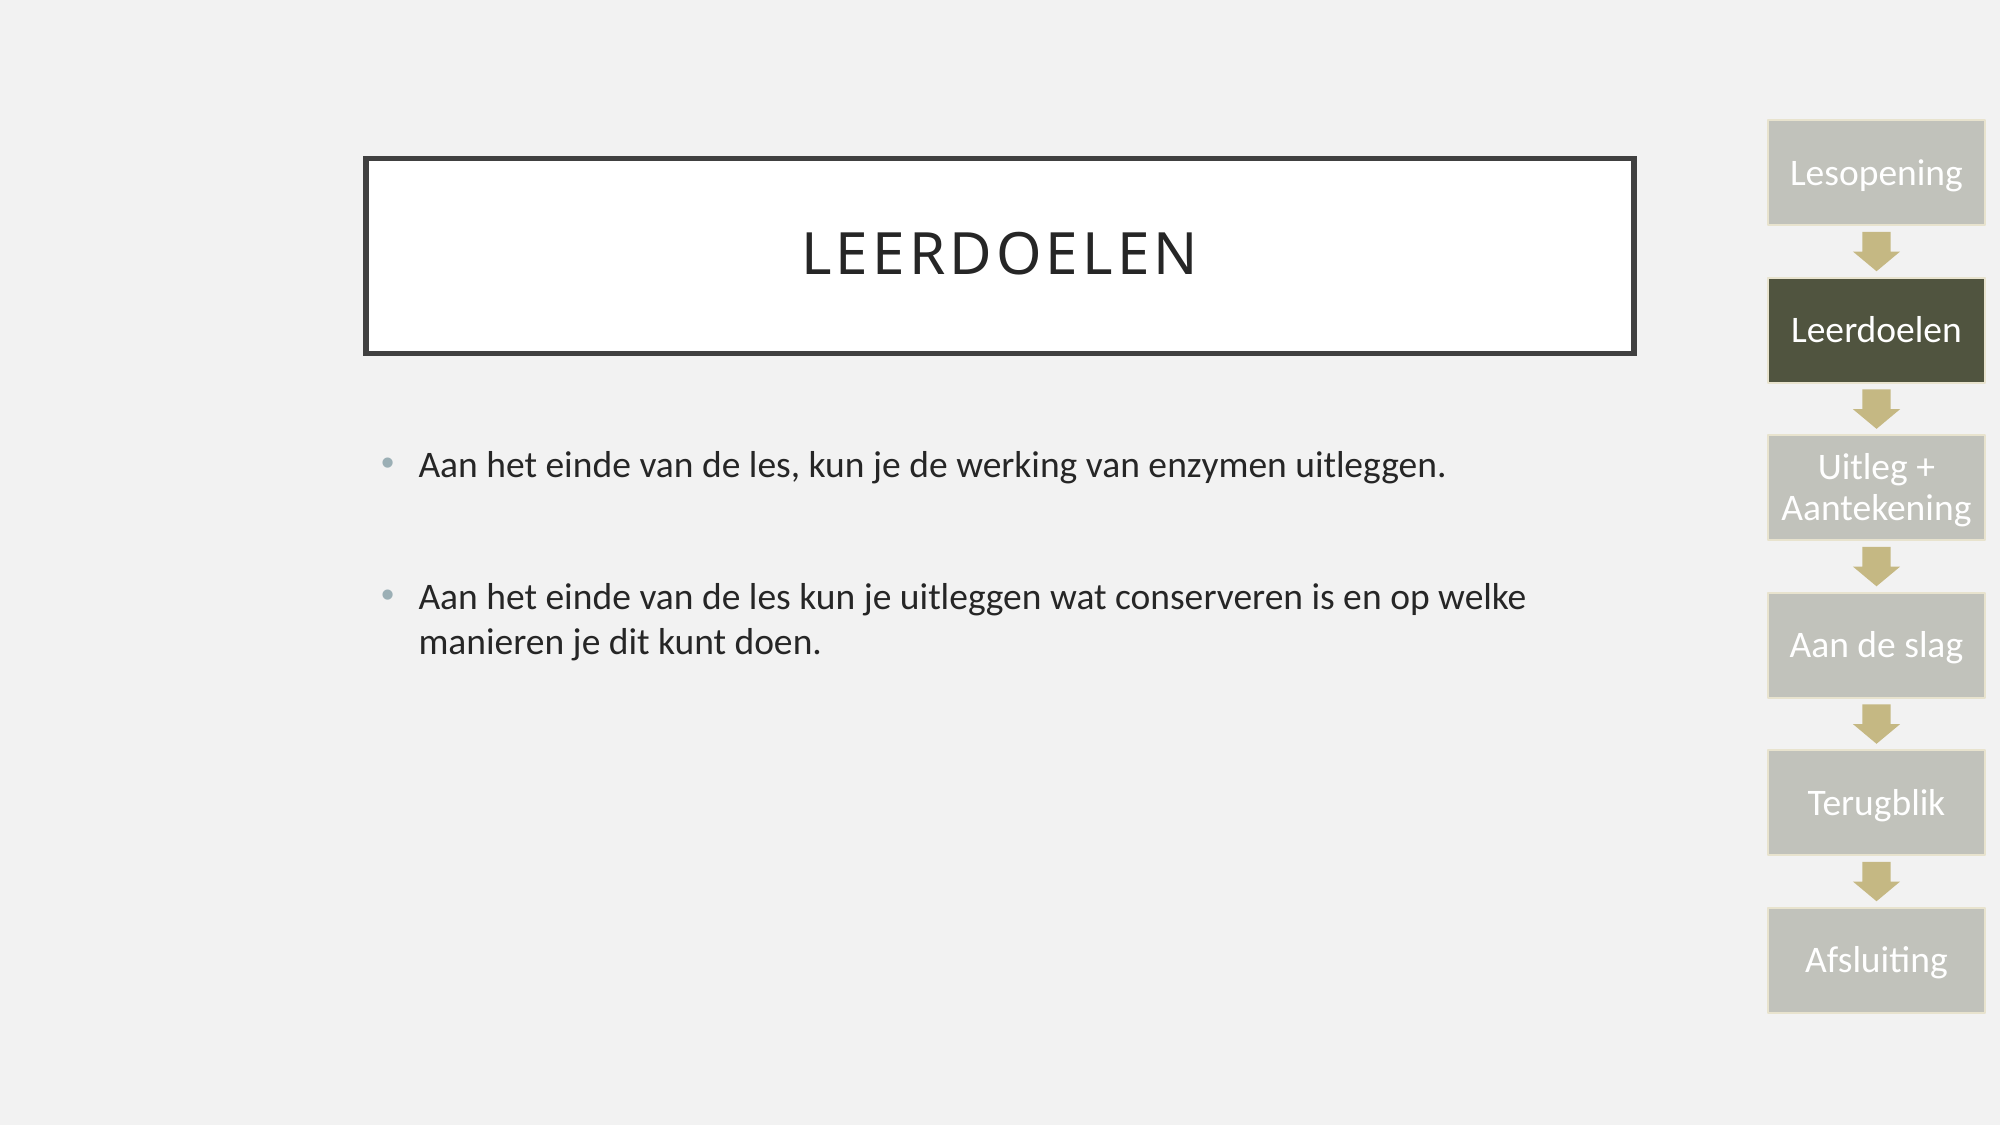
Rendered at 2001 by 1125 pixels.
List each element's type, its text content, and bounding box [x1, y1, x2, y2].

title Leerdoelen [363, 156, 1637, 356]
list Aan het einde van de les, kun je de werking van enzymen uitleggen. Aan het einde van de les kun je uitleggen wat conserveren is en op welke manieren je dit kunt doen. [366, 432, 1634, 1050]
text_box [1753, 119, 2000, 1014]
